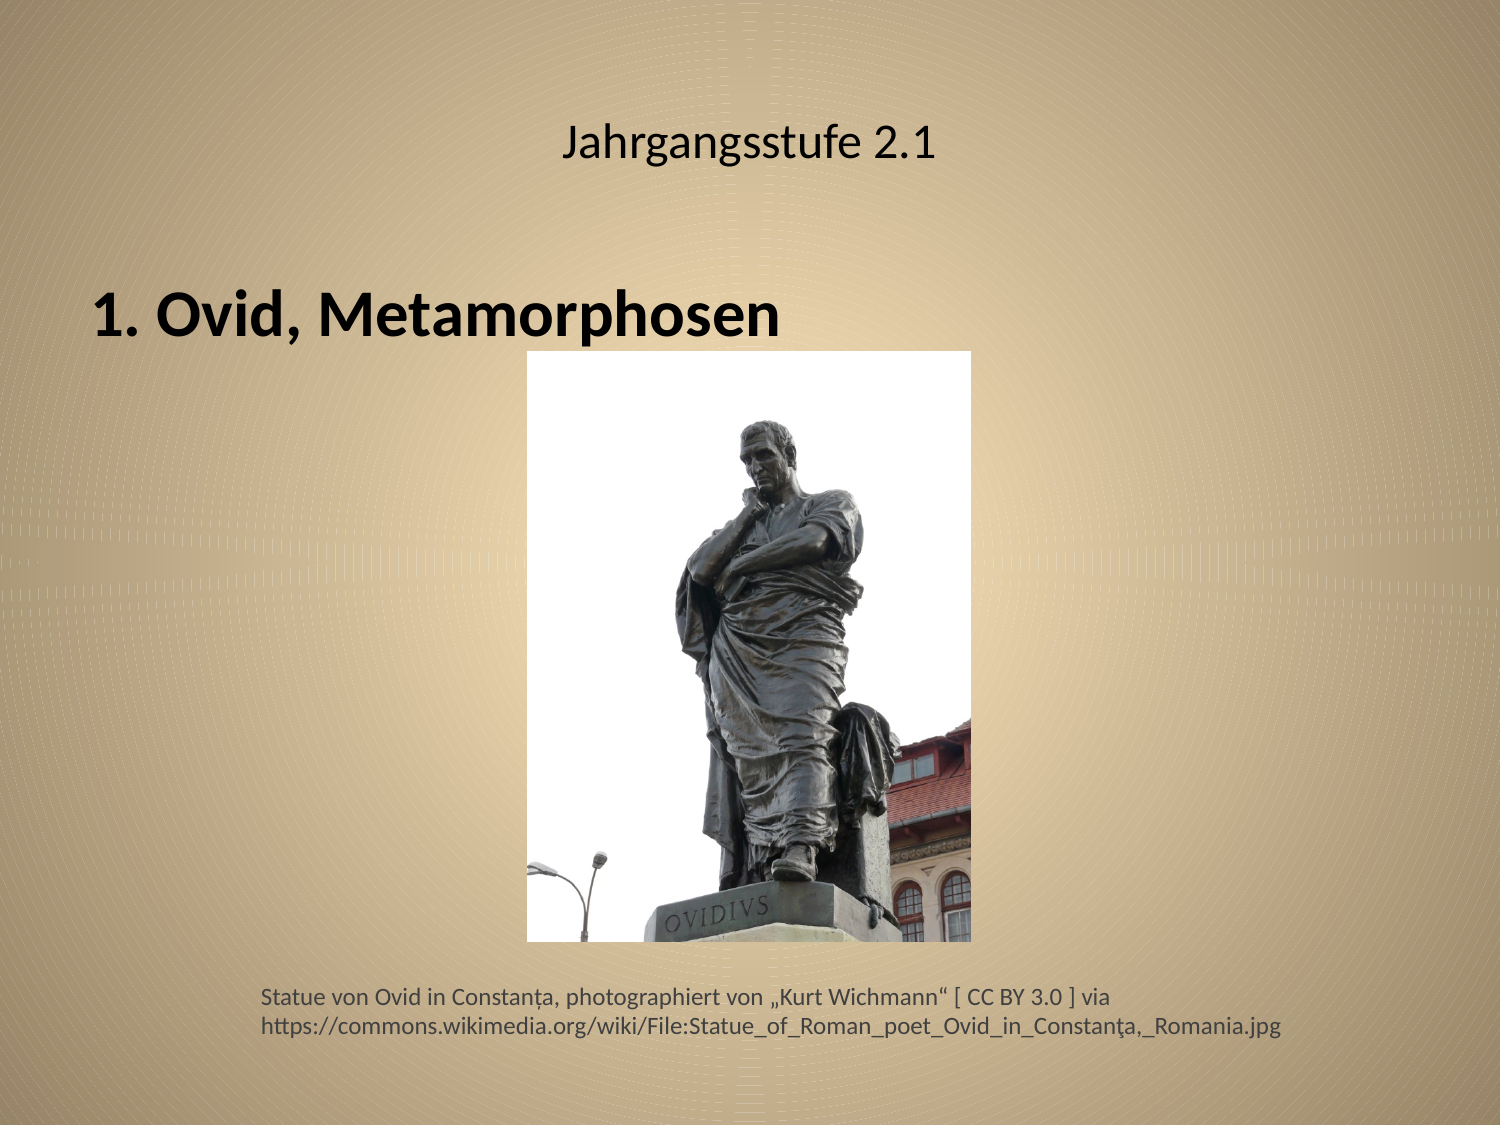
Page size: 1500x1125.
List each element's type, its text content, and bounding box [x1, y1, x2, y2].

picture [527, 351, 971, 943]
title Jahrgangsstufe 2.1 [75, 45, 1425, 233]
list 1. Ovid, Metamorphosen [75, 262, 1425, 1005]
text_box Statue von Ovid in Constanța, photographiert von „Kurt Wichmann“ [ CC BY 3.0 ] via https://commons.wikimedia.org/wiki/File:Statue_of_Roman_poet_Ovid_in_Constanţa,_Romania.jpg [246, 972, 1313, 1048]
